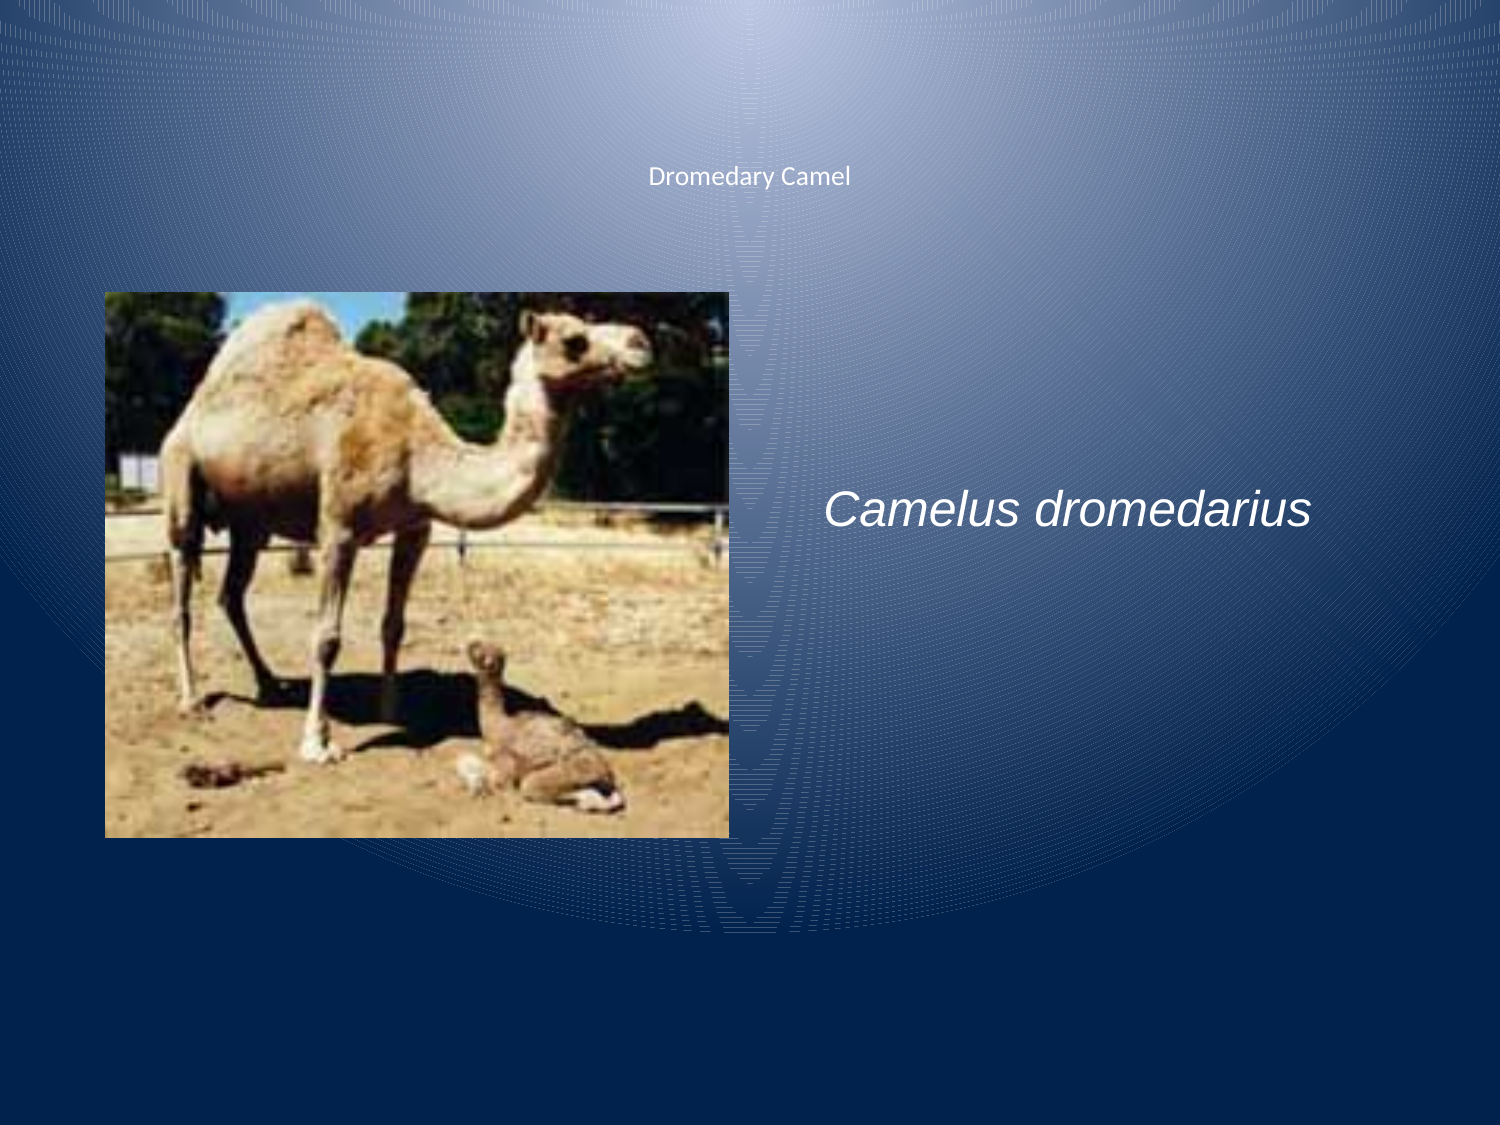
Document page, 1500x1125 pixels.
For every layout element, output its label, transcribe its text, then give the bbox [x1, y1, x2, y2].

text_box Camelus dromedarius [808, 468, 1458, 544]
title Dromedary Camel [75, 117, 1425, 233]
picture [105, 292, 729, 838]
